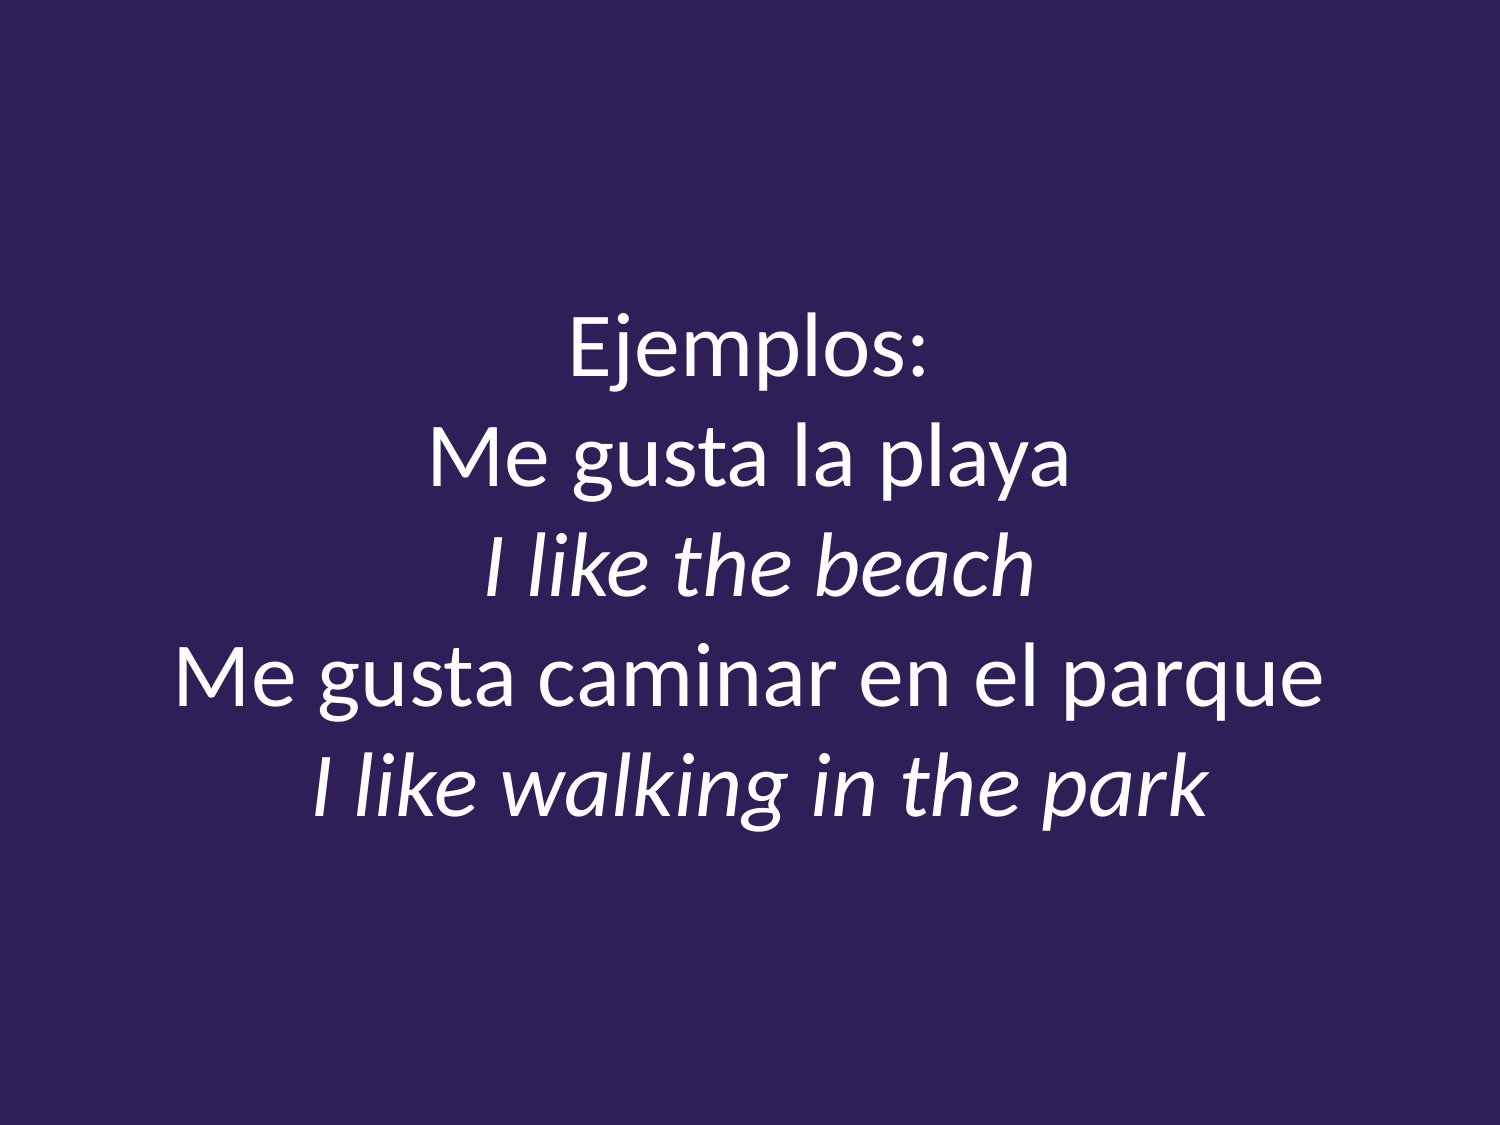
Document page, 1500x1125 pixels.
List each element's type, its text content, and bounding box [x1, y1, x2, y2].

title Ejemplos: Me gusta la playa I like the beach Me gusta caminar en el parque I like walking in the park [75, 45, 1425, 1075]
